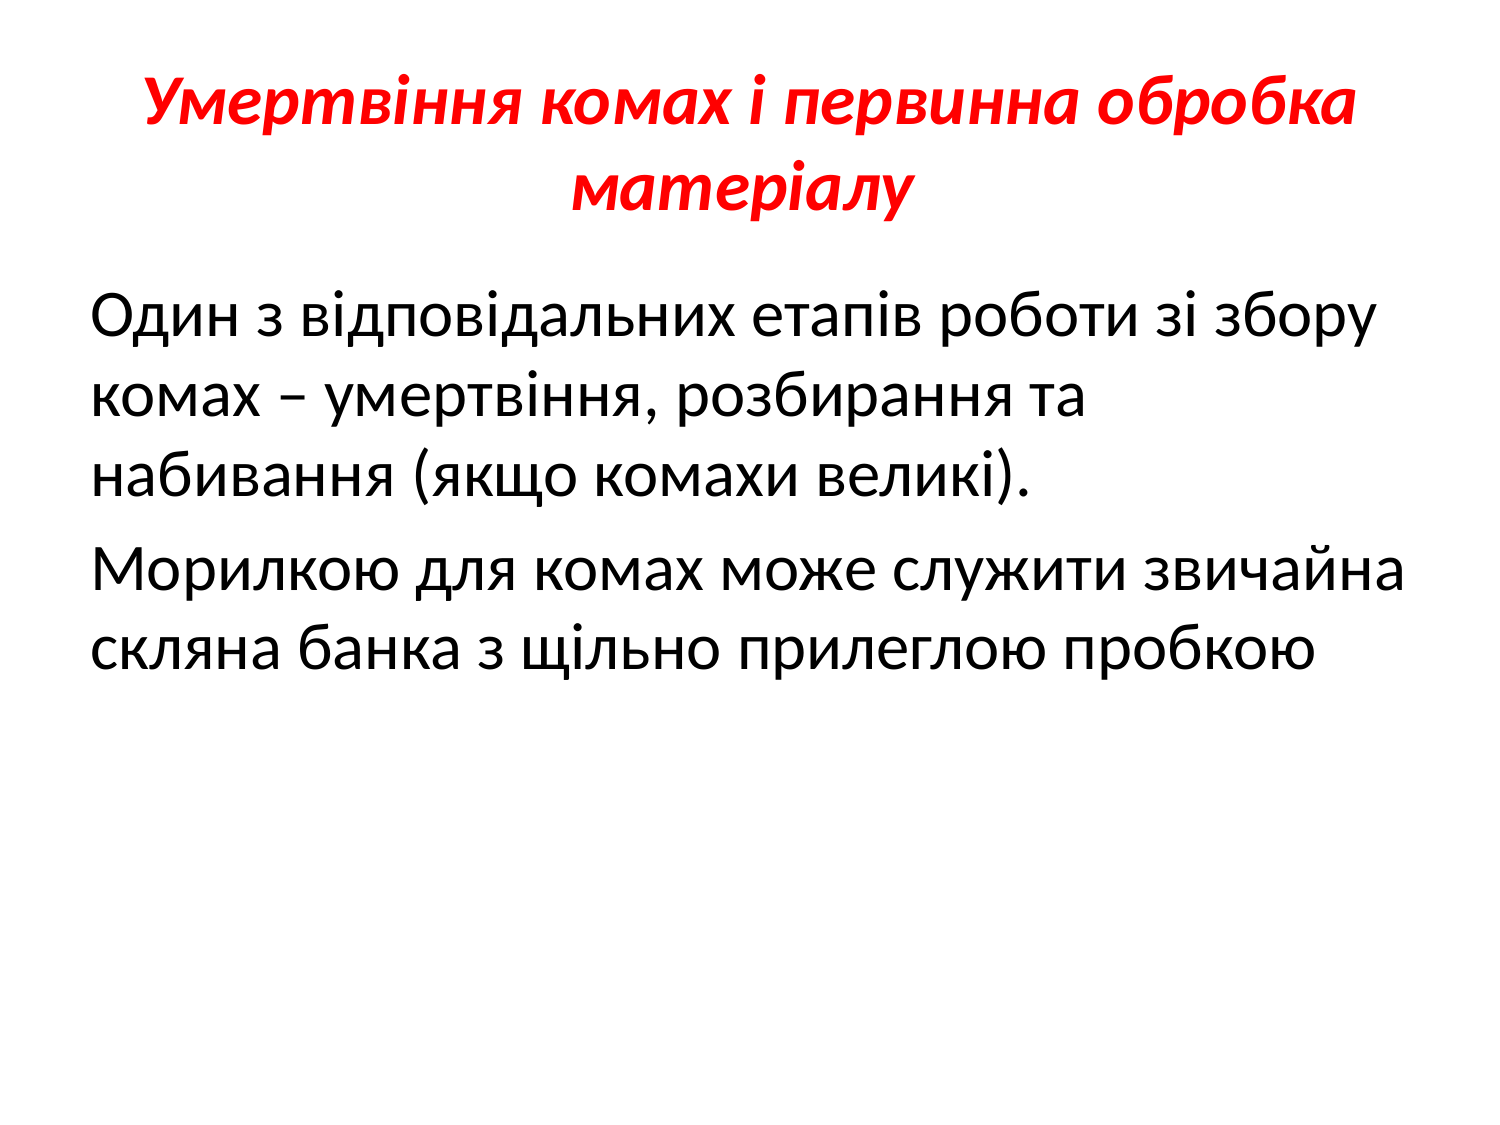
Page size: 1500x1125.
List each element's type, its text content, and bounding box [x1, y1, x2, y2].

title Умертвіння комах і первинна обробка матеріалу [75, 45, 1425, 233]
list Один з відповідальних етапів роботи зі збору комах – умертвіння, розбирання та набивання (якщо комахи великі). Морилкою для комах може служити звичайна скляна банка з щільно прилеглою пробкою [75, 262, 1425, 1005]
